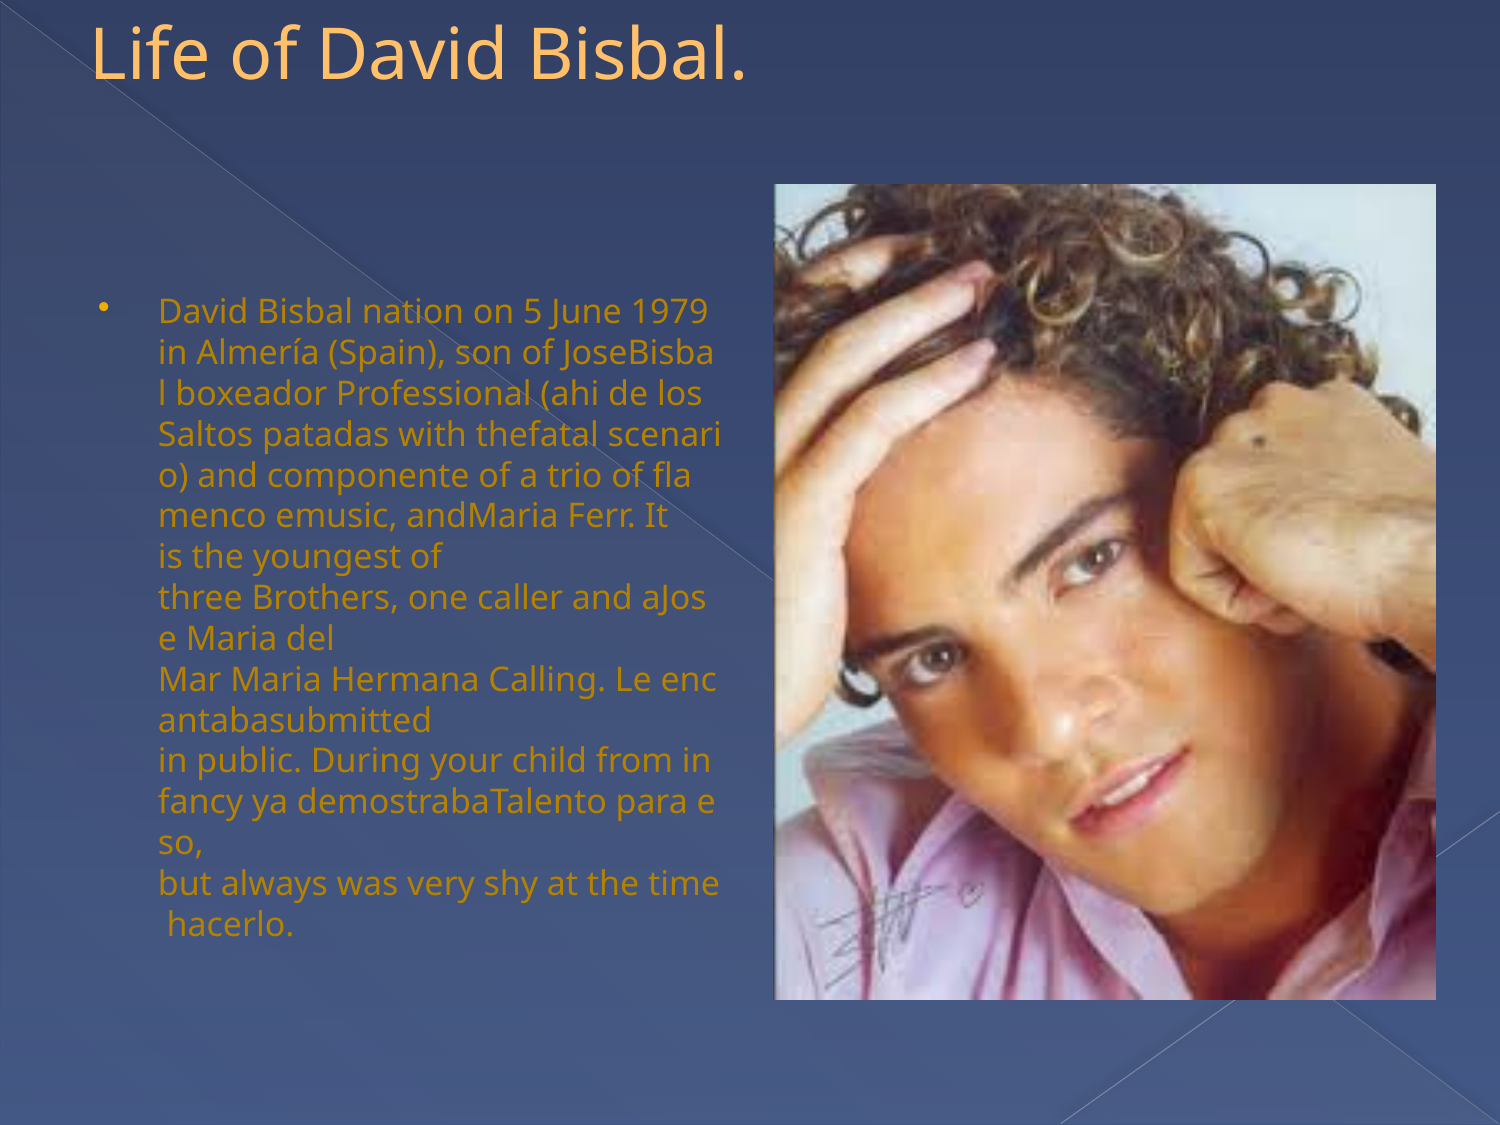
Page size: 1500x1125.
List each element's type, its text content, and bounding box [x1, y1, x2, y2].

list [773, 184, 1436, 1000]
title Life of David Bisbal. [75, 0, 1425, 274]
list David Bisbal nation on 5 June 1979 in Almería (Spain), son of JoseBisbal boxeador Professional (ahi de los Saltos patadas with thefatal scenario) and componente of a trio of flamenco emusic, andMaria Ferr. It is the youngest of three Brothers, one caller and aJose Maria del Mar Maria Hermana Calling. Le encantabasubmitted in public. During your child from infancy ya demostrabaTalento para eso, but always was very shy at the time hacerlo. [75, 282, 738, 1025]
